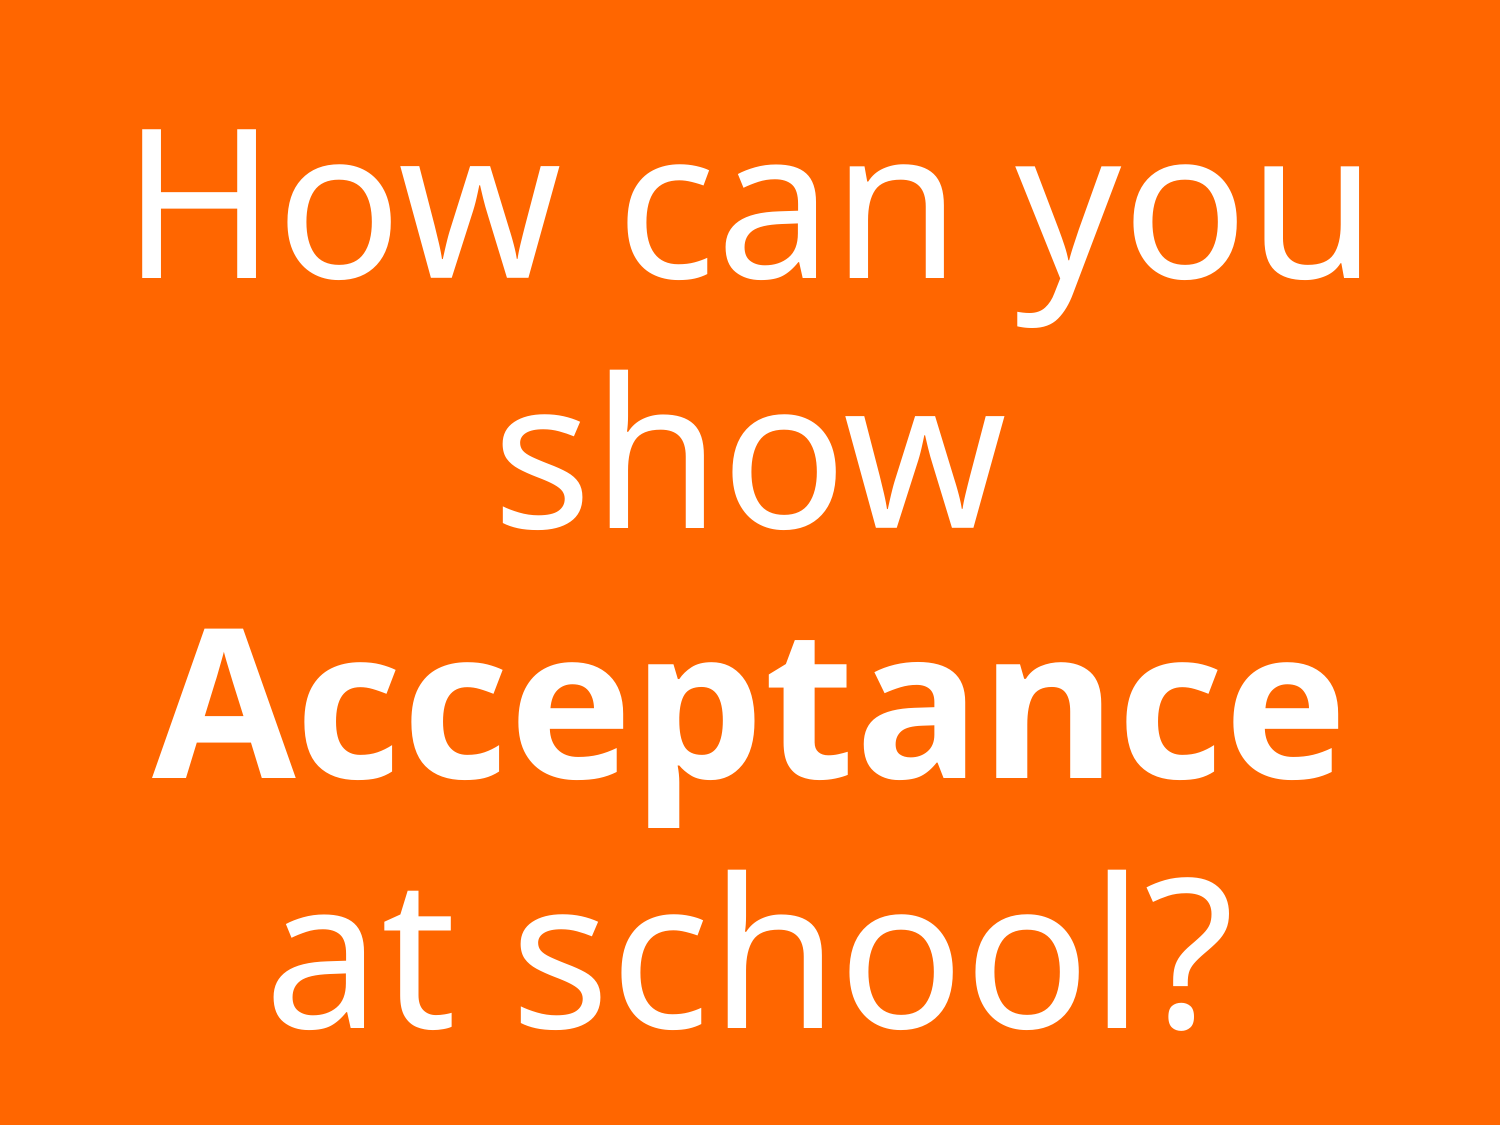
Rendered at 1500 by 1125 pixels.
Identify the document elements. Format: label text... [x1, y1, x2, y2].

text_box How can you show Acceptance at school? [37, 62, 1463, 1078]
